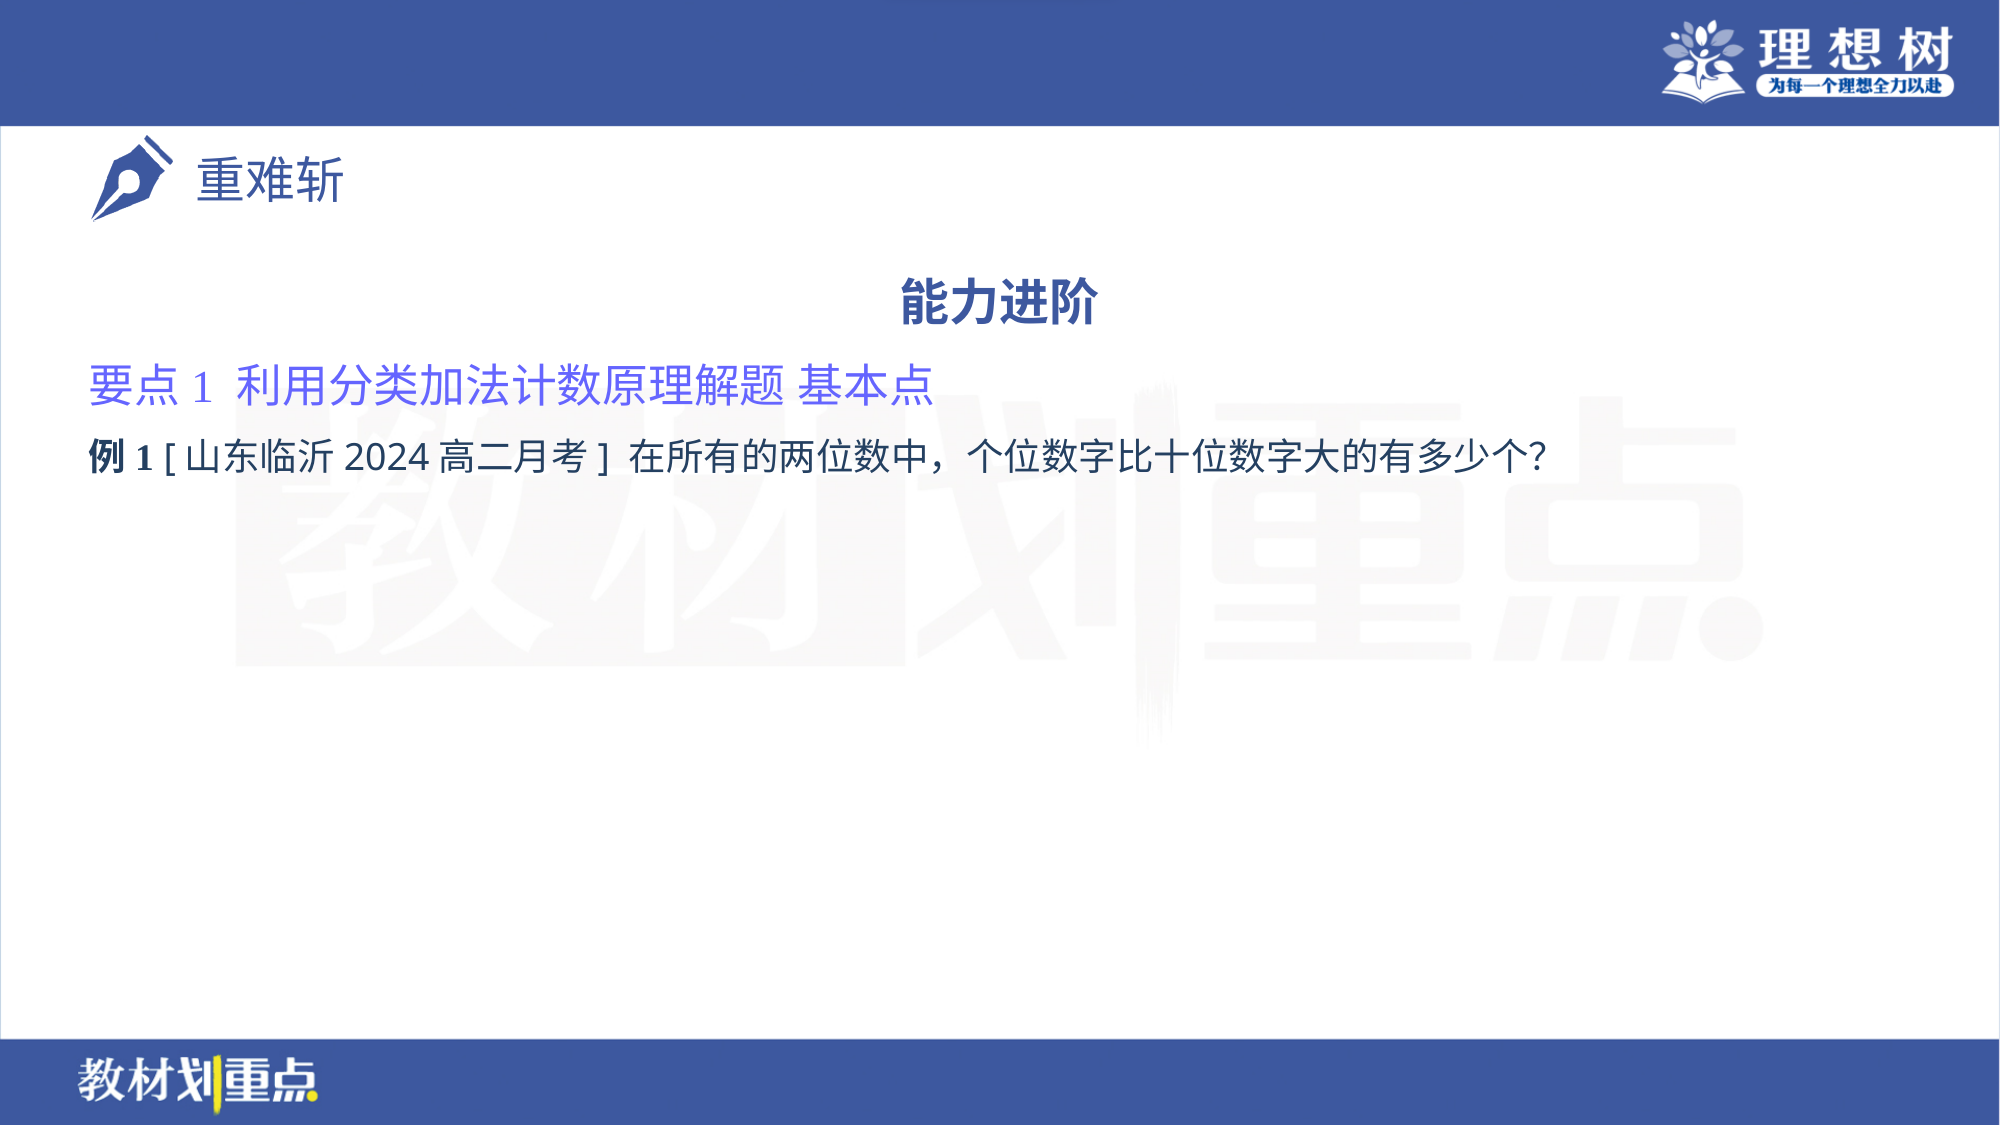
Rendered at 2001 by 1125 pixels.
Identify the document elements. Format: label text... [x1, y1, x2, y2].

text_box 要点1 利用分类加法计数原理解题 基本点 [88, 329, 1911, 411]
text_box 重难斩 [194, 135, 491, 222]
text_box 能力进阶 [88, 243, 1911, 329]
picture [0, 0, 2000, 1125]
text_box 例1 [山东临沂2024高二月考] 在所有的两位数中，个位数字比十位数字大的有多少个？ [88, 411, 1911, 471]
